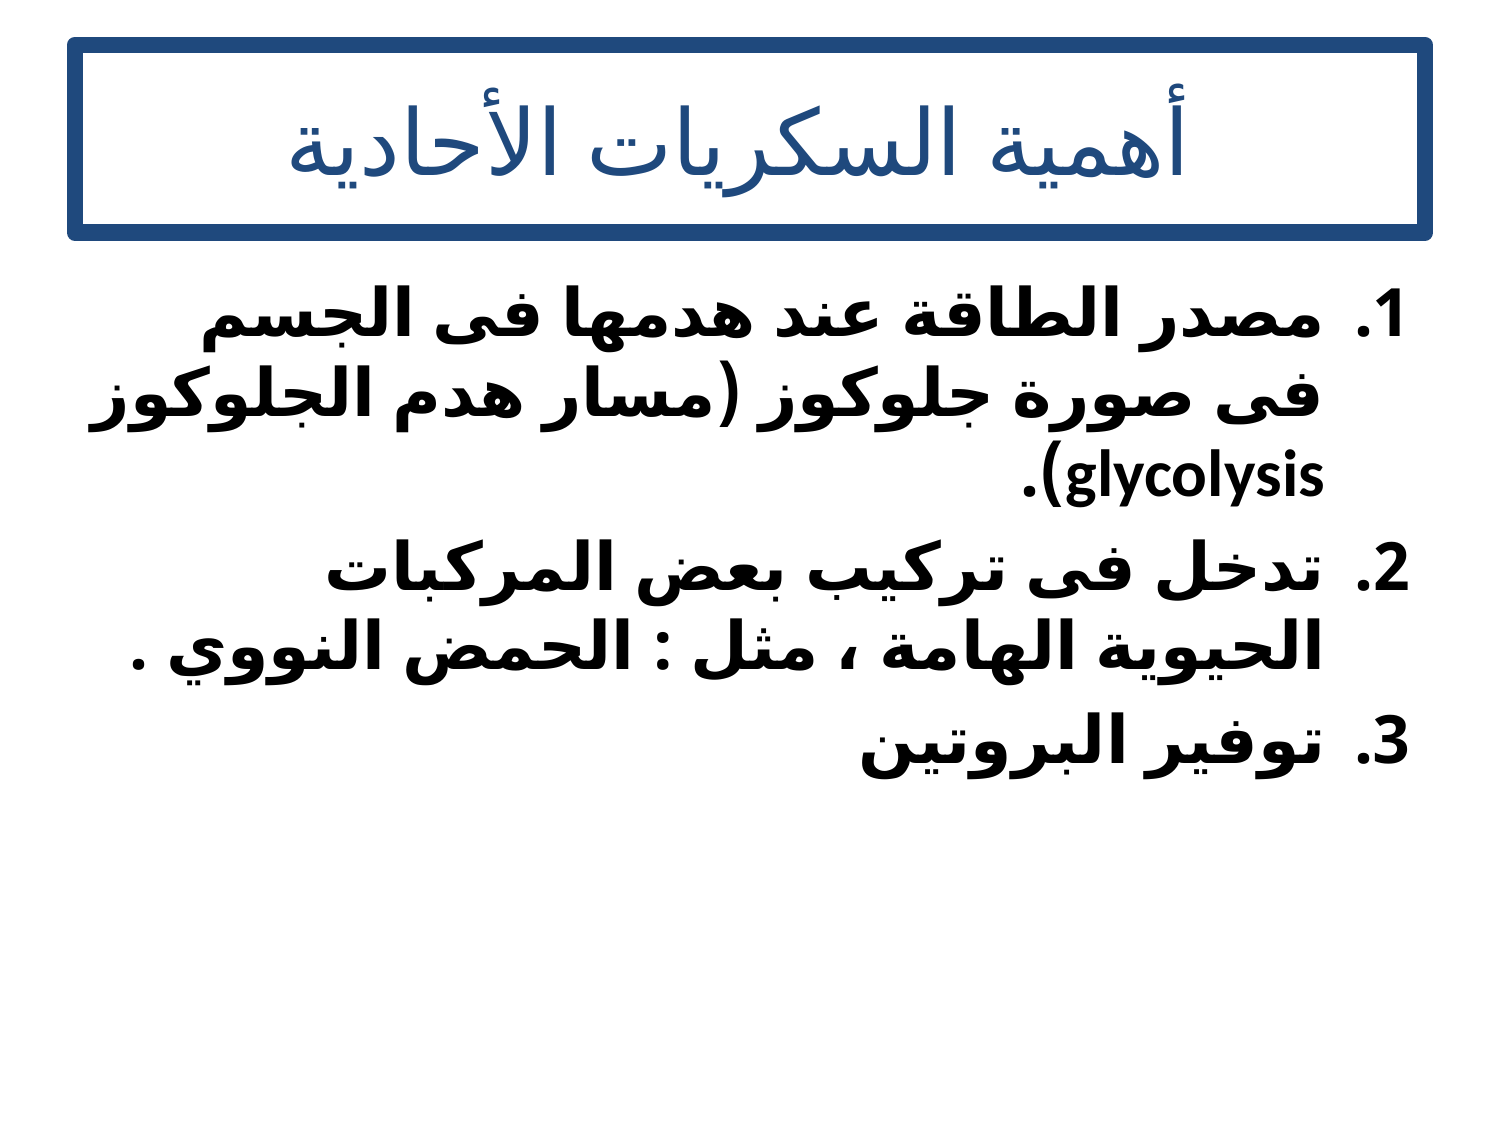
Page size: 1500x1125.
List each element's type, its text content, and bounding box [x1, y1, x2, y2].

list مصدر الطاقة عند هدمها فى الجسم فى صورة جلوكوز (مسار هدم الجلوكوز glycolysis). تدخل فى تركيب بعض المركبات الحيوية الهامة ، مثل : الحمض النووي . توفير البروتين [75, 262, 1425, 1005]
title أهمية السكريات الأحادية [75, 45, 1425, 233]
